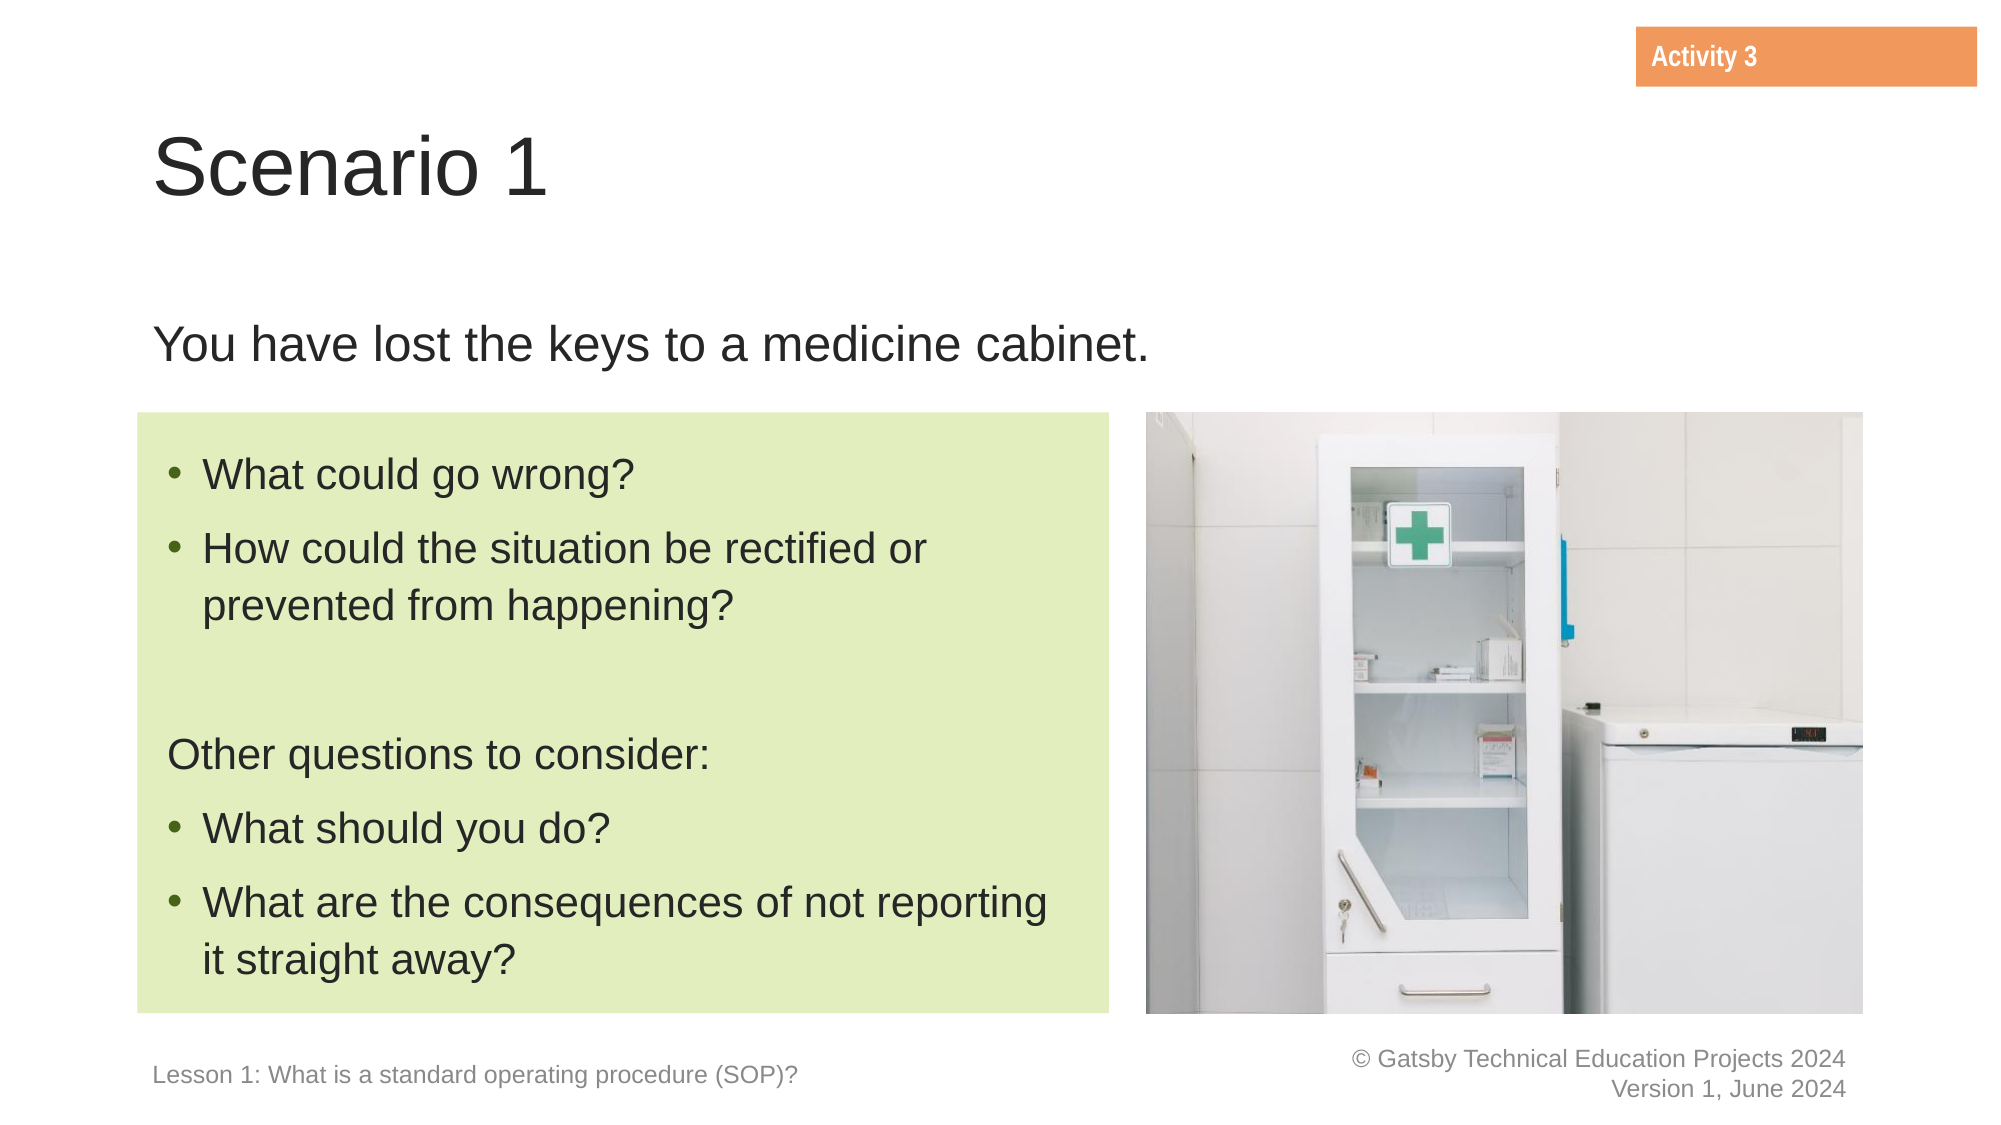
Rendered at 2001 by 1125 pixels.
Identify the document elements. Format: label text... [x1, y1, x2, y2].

list Lesson 1: What is a standard operating procedure (SOP)? [137, 1042, 829, 1103]
list Activity 3 [1636, 26, 1978, 87]
picture [1146, 412, 1863, 1014]
list What could go wrong? How could the situation be rectified or prevented from happening? Other questions to consider: What should you do? What are the consequences of not reporting it straight away? [137, 412, 1109, 1014]
list You have lost the keys to a medicine cabinet. [137, 299, 1863, 391]
title Scenario 1 [137, 59, 1863, 278]
